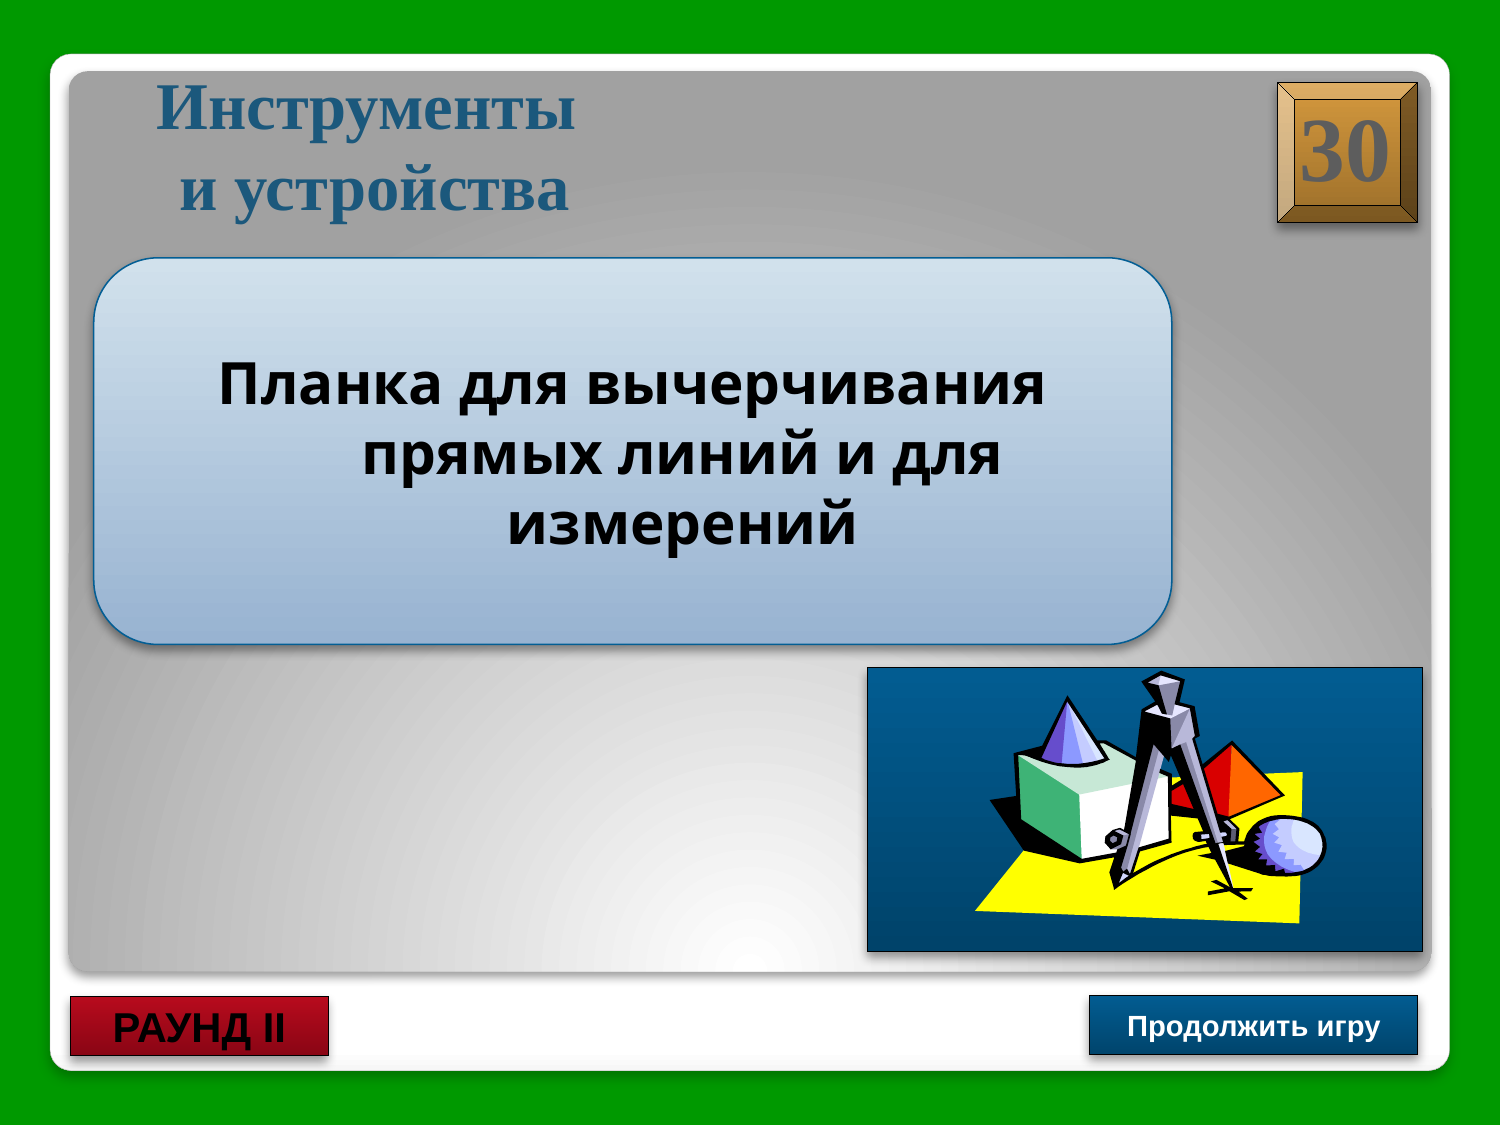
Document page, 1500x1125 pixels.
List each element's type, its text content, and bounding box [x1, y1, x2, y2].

text_box Инструменты и устройства [35, 56, 715, 231]
text_box Планка для вычерчивания прямых линий и для измерений [92, 257, 1173, 646]
text_box РАУНД II [70, 996, 329, 1056]
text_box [1277, 81, 1419, 223]
text_box Продолжить игру [1089, 995, 1418, 1055]
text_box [866, 667, 1423, 952]
